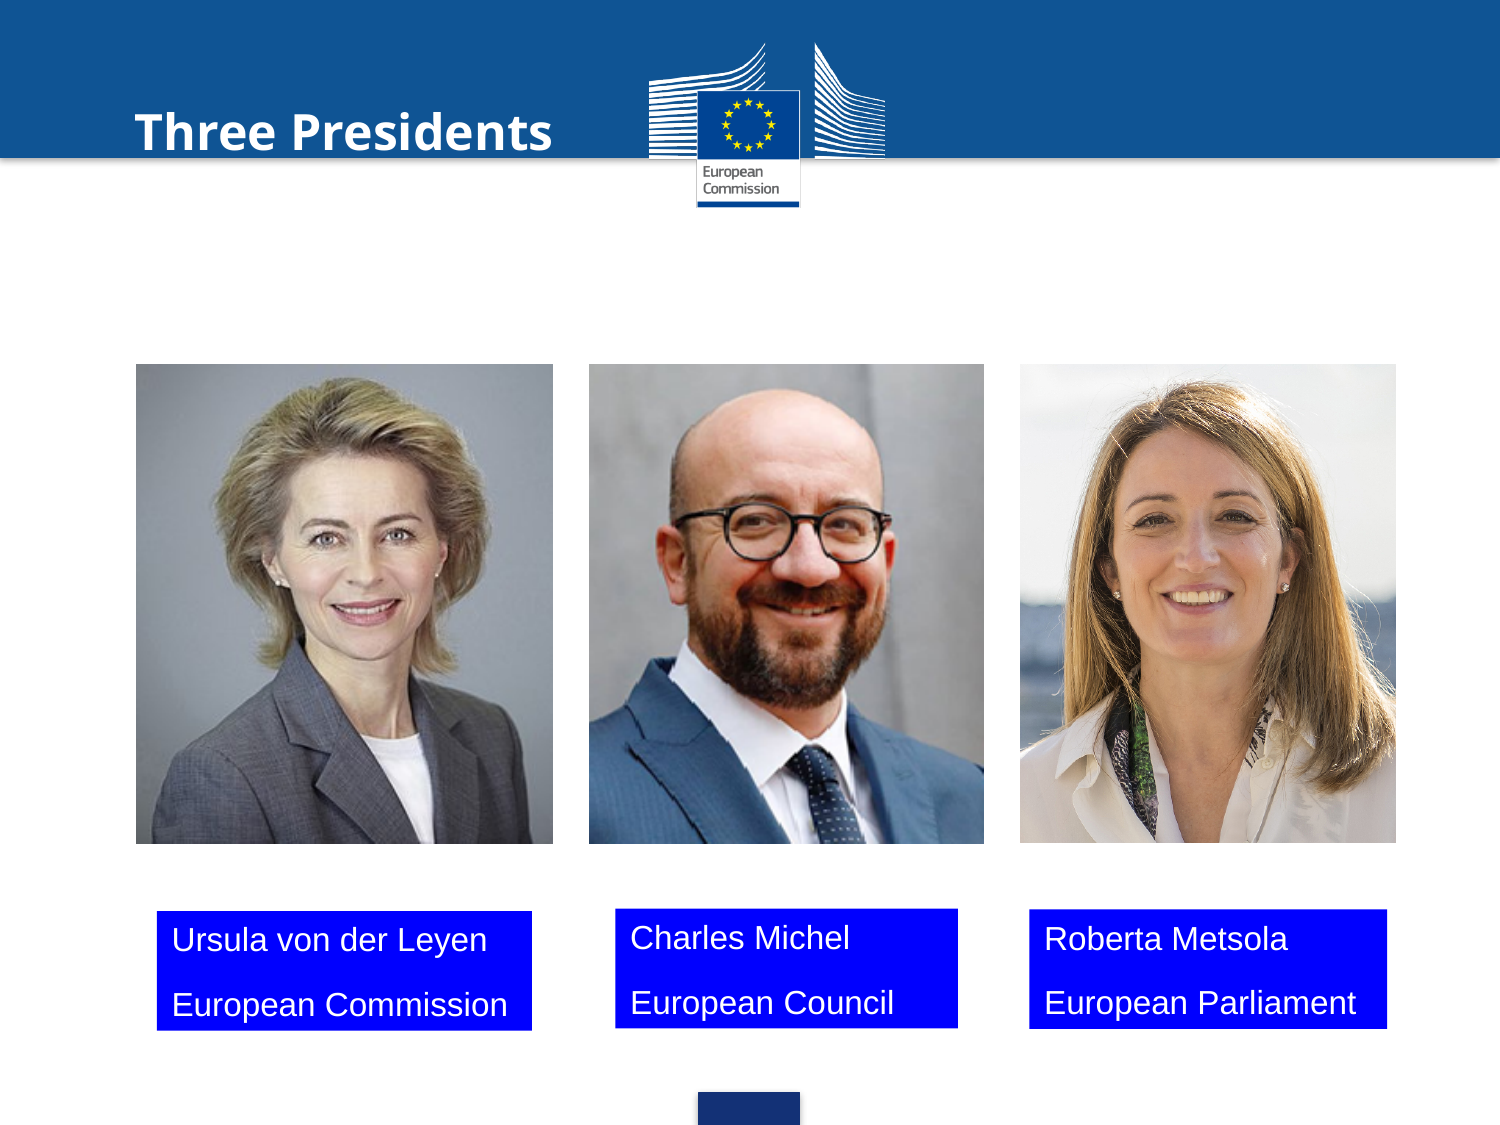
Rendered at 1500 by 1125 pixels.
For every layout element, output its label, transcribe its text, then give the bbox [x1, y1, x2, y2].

picture [1020, 363, 1396, 843]
text_box Ursula von der Leyen European Commission [156, 911, 532, 1031]
text_box Roberta Metsola European Parliament [1029, 909, 1388, 1029]
picture [589, 363, 984, 845]
picture [136, 363, 553, 845]
picture [649, 176, 885, 208]
text_box Charles Michel European Council [615, 908, 958, 1029]
picture [649, 42, 885, 84]
title Three Presidents [60, 84, 1284, 176]
